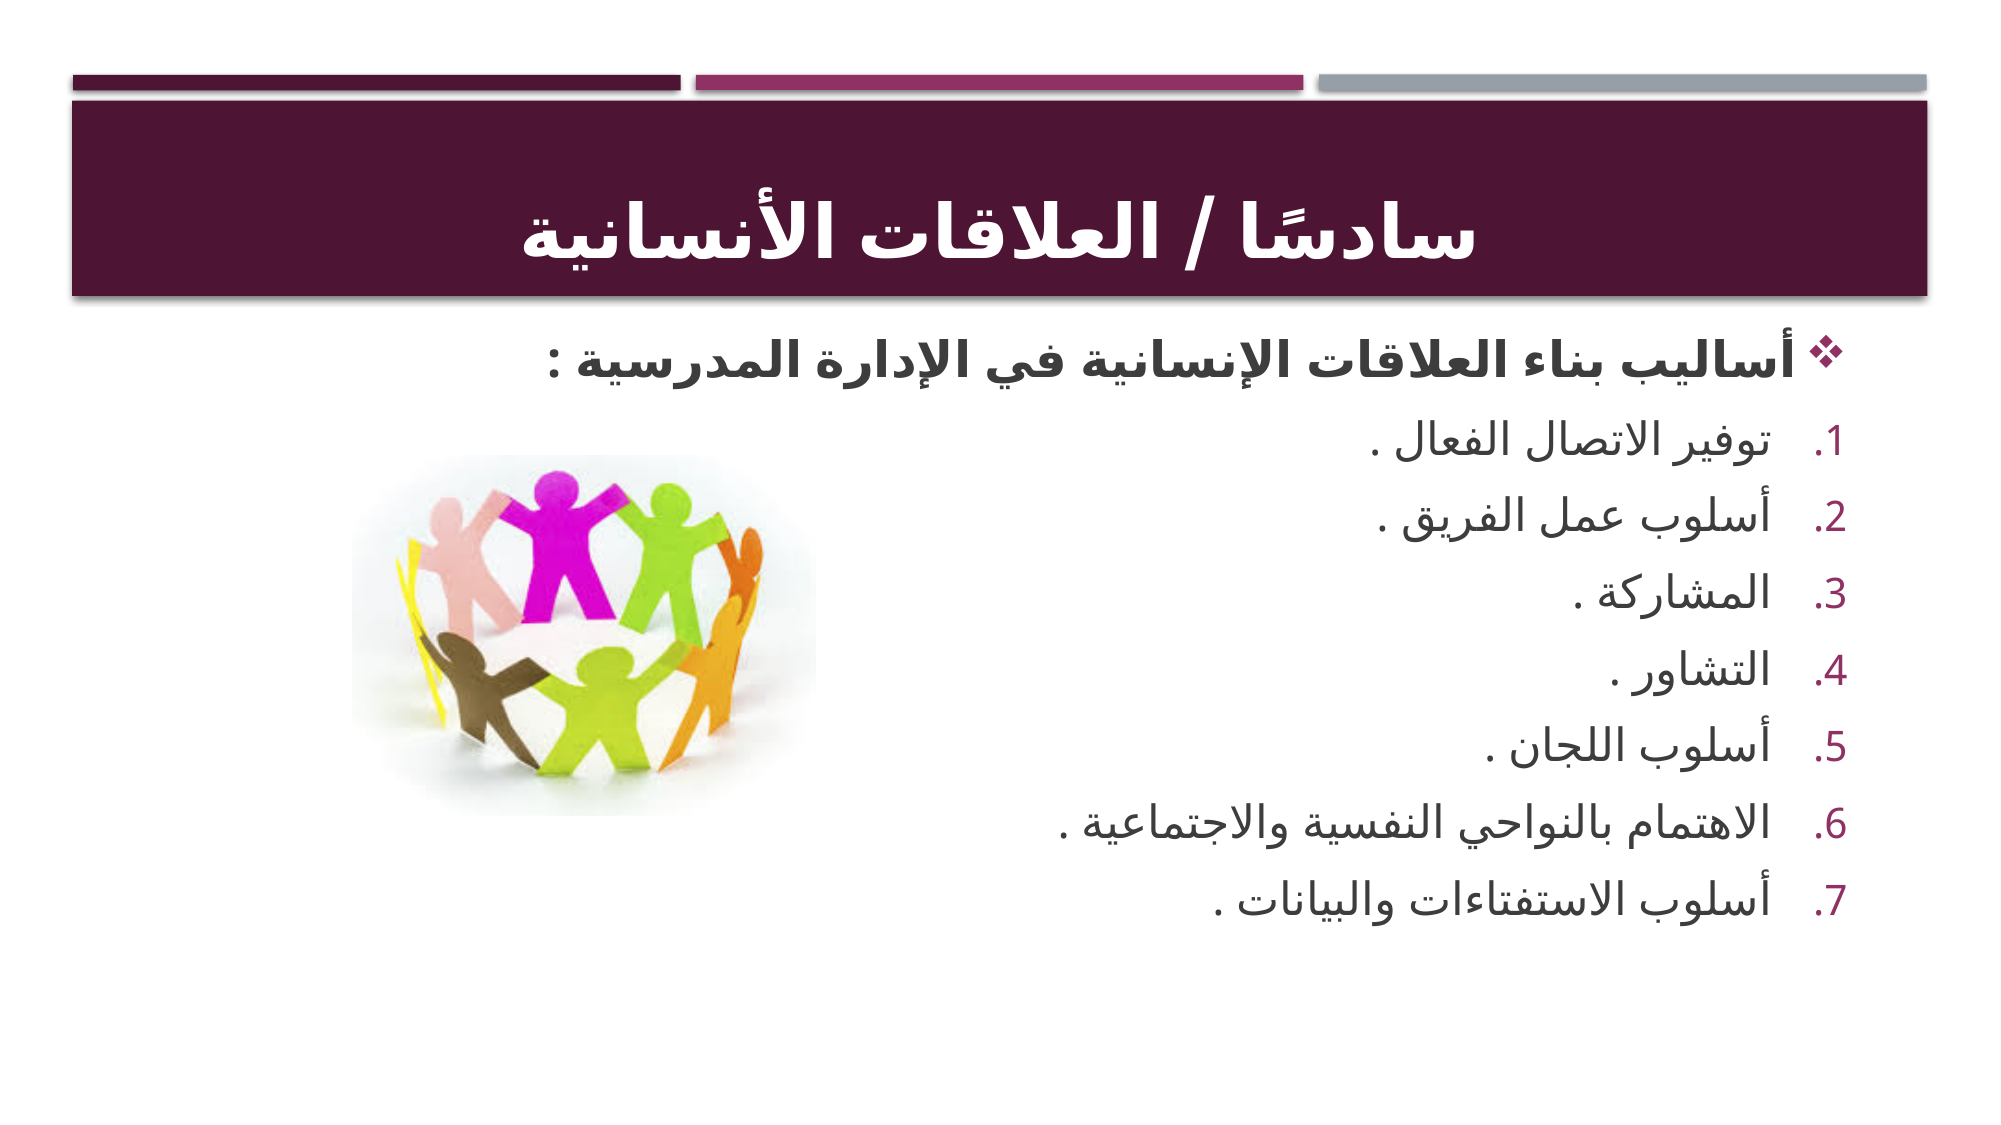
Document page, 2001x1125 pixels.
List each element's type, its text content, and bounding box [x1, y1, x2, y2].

list أساليب بناء العلاقات الإنسانية في الإدارة المدرسية : توفير الاتصال الفعال . أسلوب عمل الفريق . المشاركة . التشاور . أسلوب اللجان . الاهتمام بالنواحي النفسية والاجتماعية . أسلوب الاستفتاءات والبيانات . [137, 301, 1863, 1016]
title سادسًا / العلاقات الأنسانية [95, 115, 1905, 282]
picture [352, 455, 817, 816]
